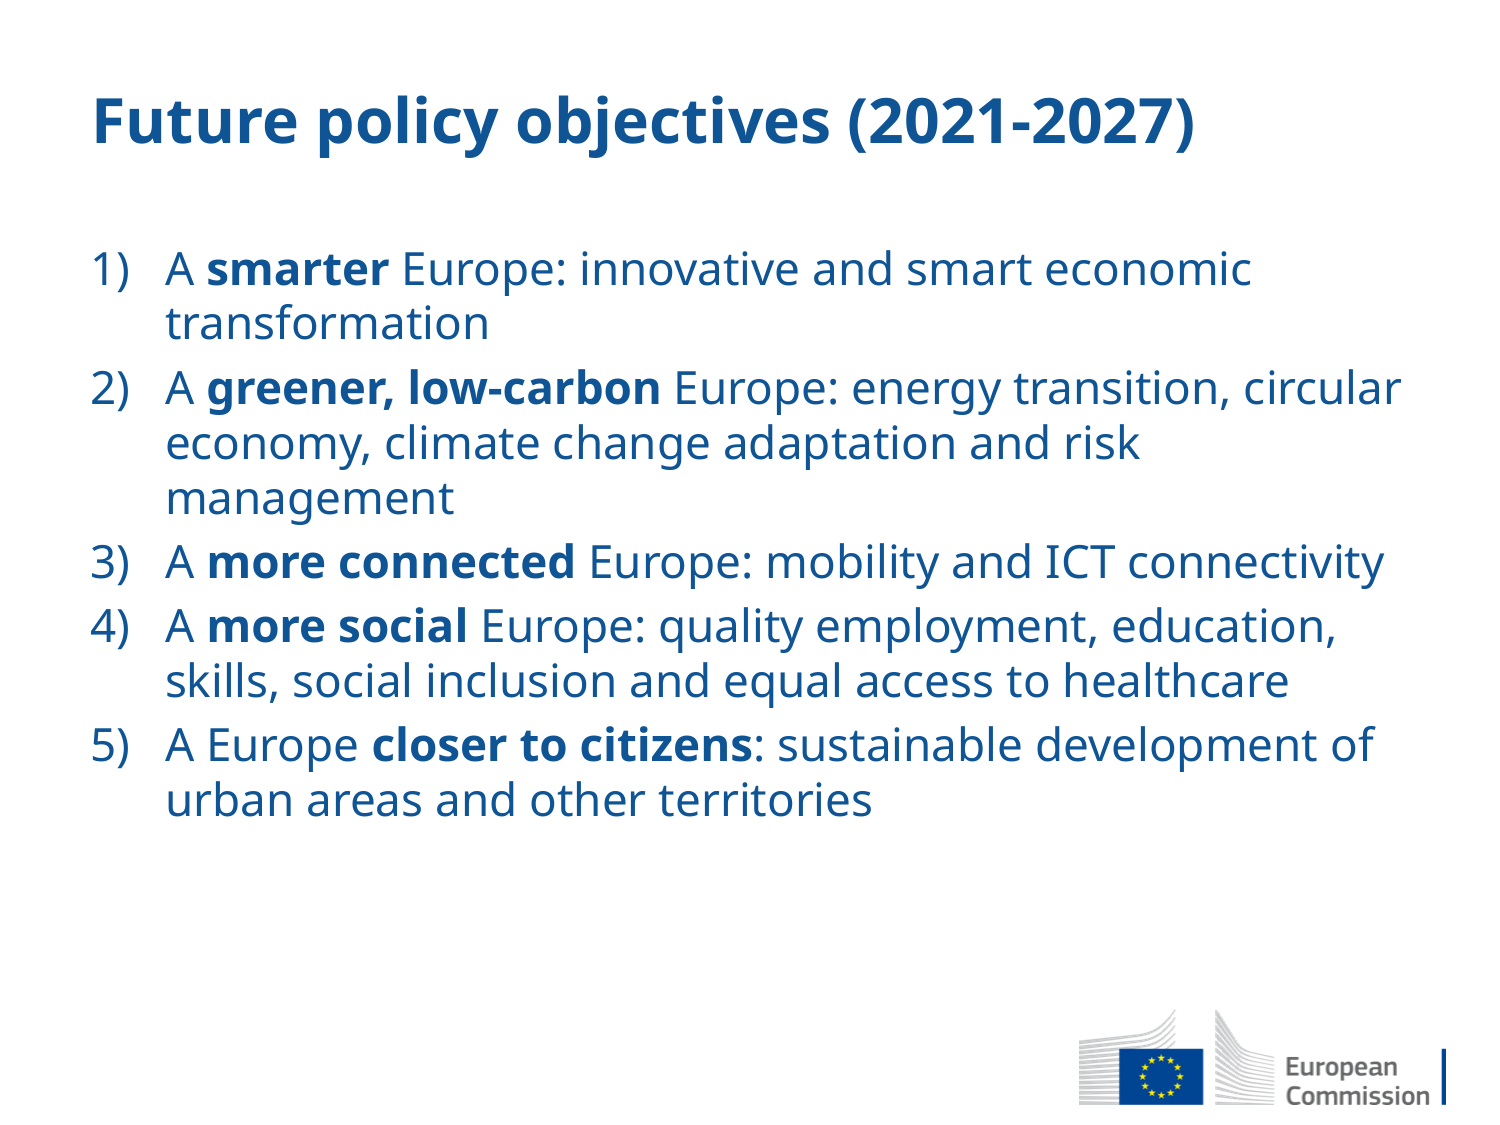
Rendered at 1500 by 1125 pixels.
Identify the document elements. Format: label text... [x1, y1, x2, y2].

picture [1078, 1008, 1447, 1106]
list A smarter Europe: innovative and smart economic transformation A greener, low-carbon Europe: energy transition, circular economy, climate change adaptation and risk management A more connected Europe: mobility and ICT connectivity A more social Europe: quality employment, education, skills, social inclusion and equal access to healthcare A Europe closer to citizens: sustainable development of urban areas and other territories [75, 231, 1425, 988]
title Future policy objectives (2021-2027) [76, 41, 1427, 195]
